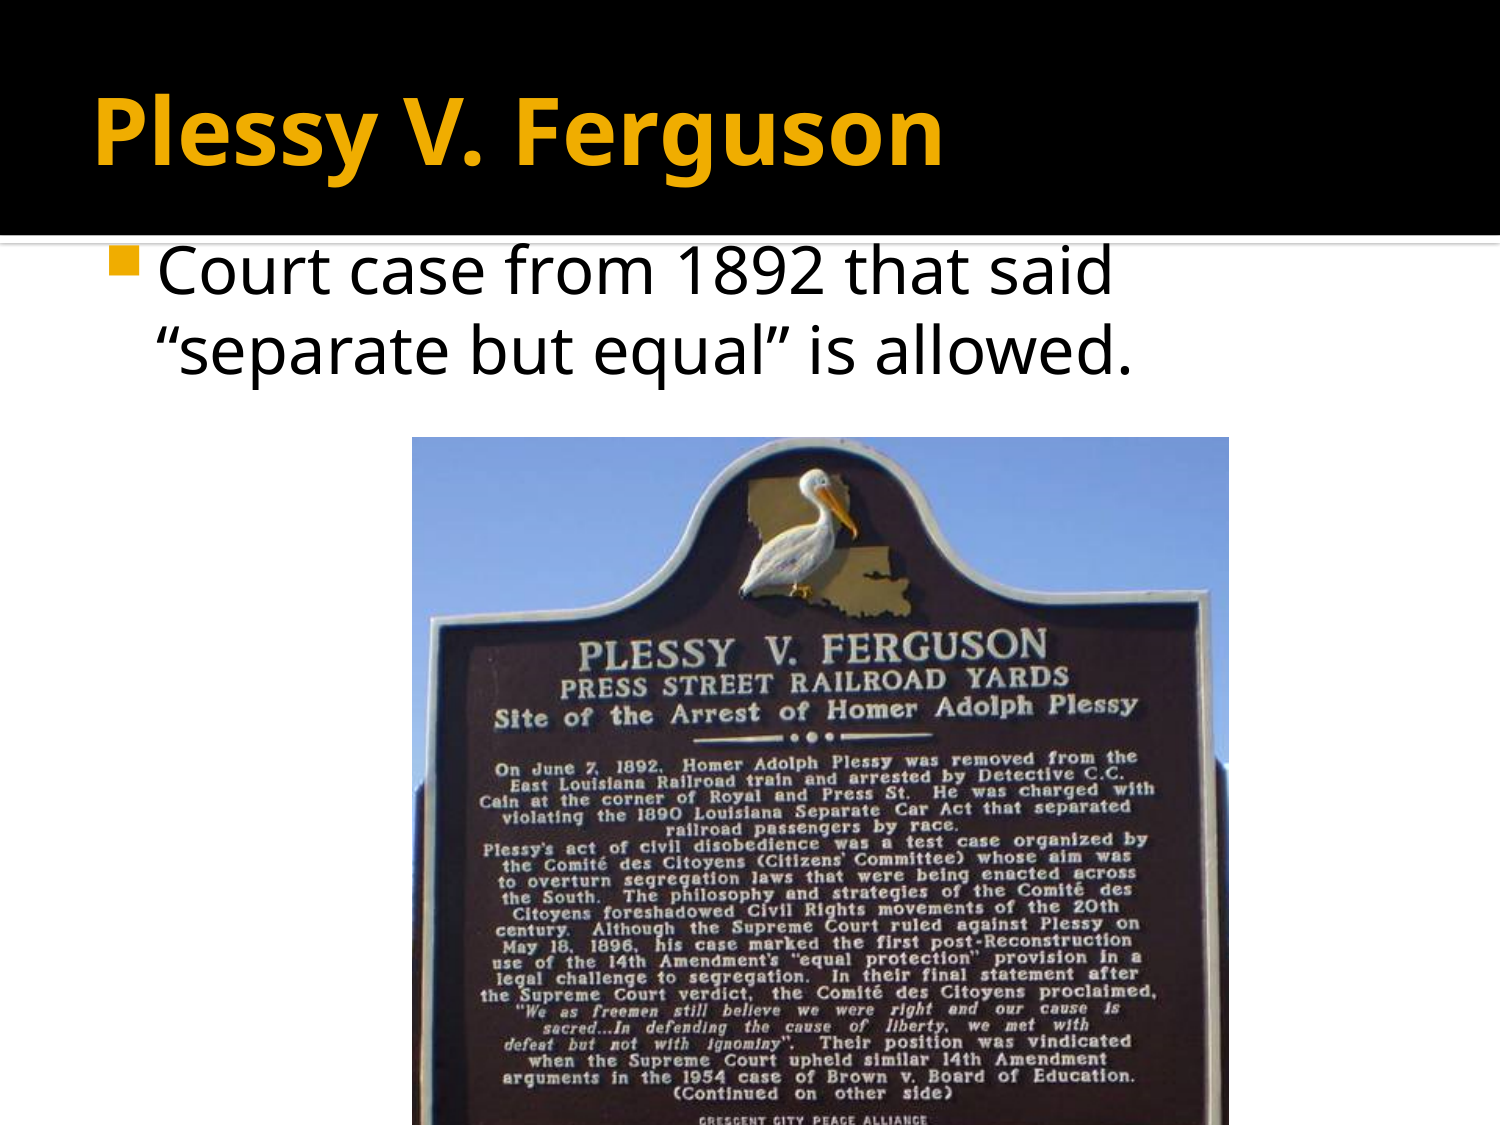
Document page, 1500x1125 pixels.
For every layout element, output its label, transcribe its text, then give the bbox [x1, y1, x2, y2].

list Court case from 1892 that said “separate but equal” is allowed. [75, 212, 1425, 955]
picture [412, 437, 1229, 1125]
title Plessy V. Ferguson [75, 25, 1425, 212]
